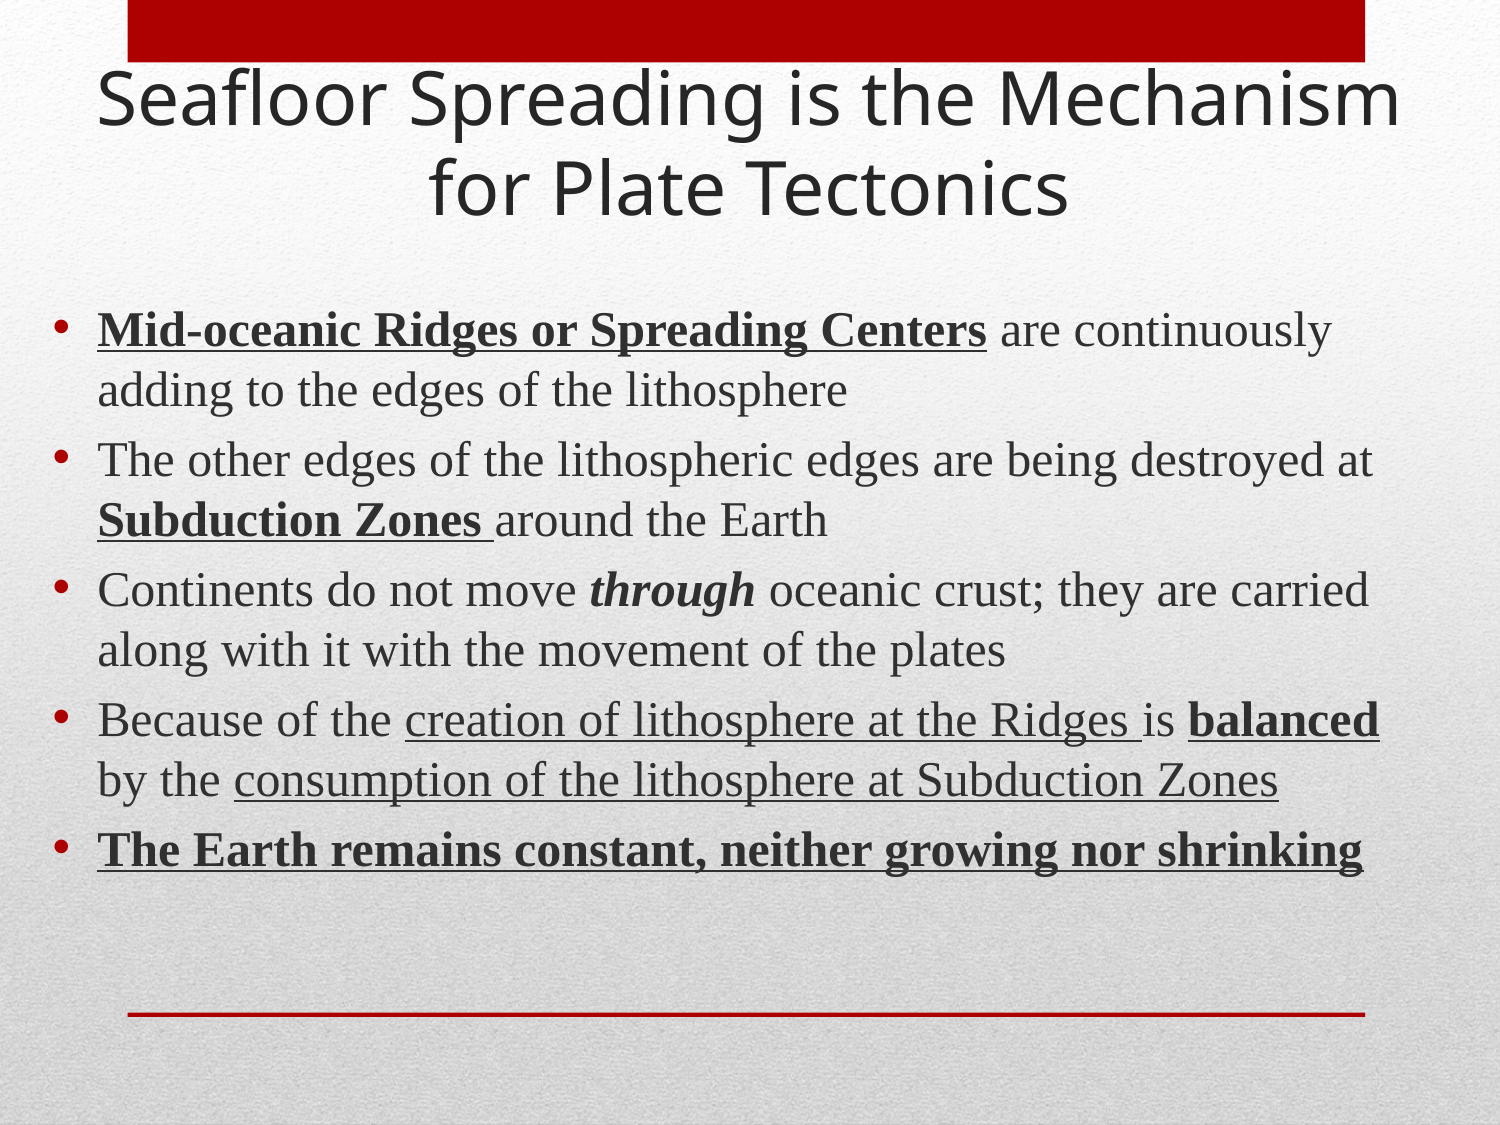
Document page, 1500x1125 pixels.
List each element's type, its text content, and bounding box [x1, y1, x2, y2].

title Seafloor Spreading is the Mechanism for Plate Tectonics [37, 50, 1463, 238]
list Mid-oceanic Ridges or Spreading Centers are continuously adding to the edges of the lithosphere The other edges of the lithospheric edges are being destroyed at Subduction Zones around the Earth Continents do not move through oceanic crust; they are carried along with it with the movement of the plates Because of the creation of lithosphere at the Ridges is balanced by the consumption of the lithosphere at Subduction Zones The Earth remains constant, neither growing nor shrinking [37, 249, 1450, 994]
